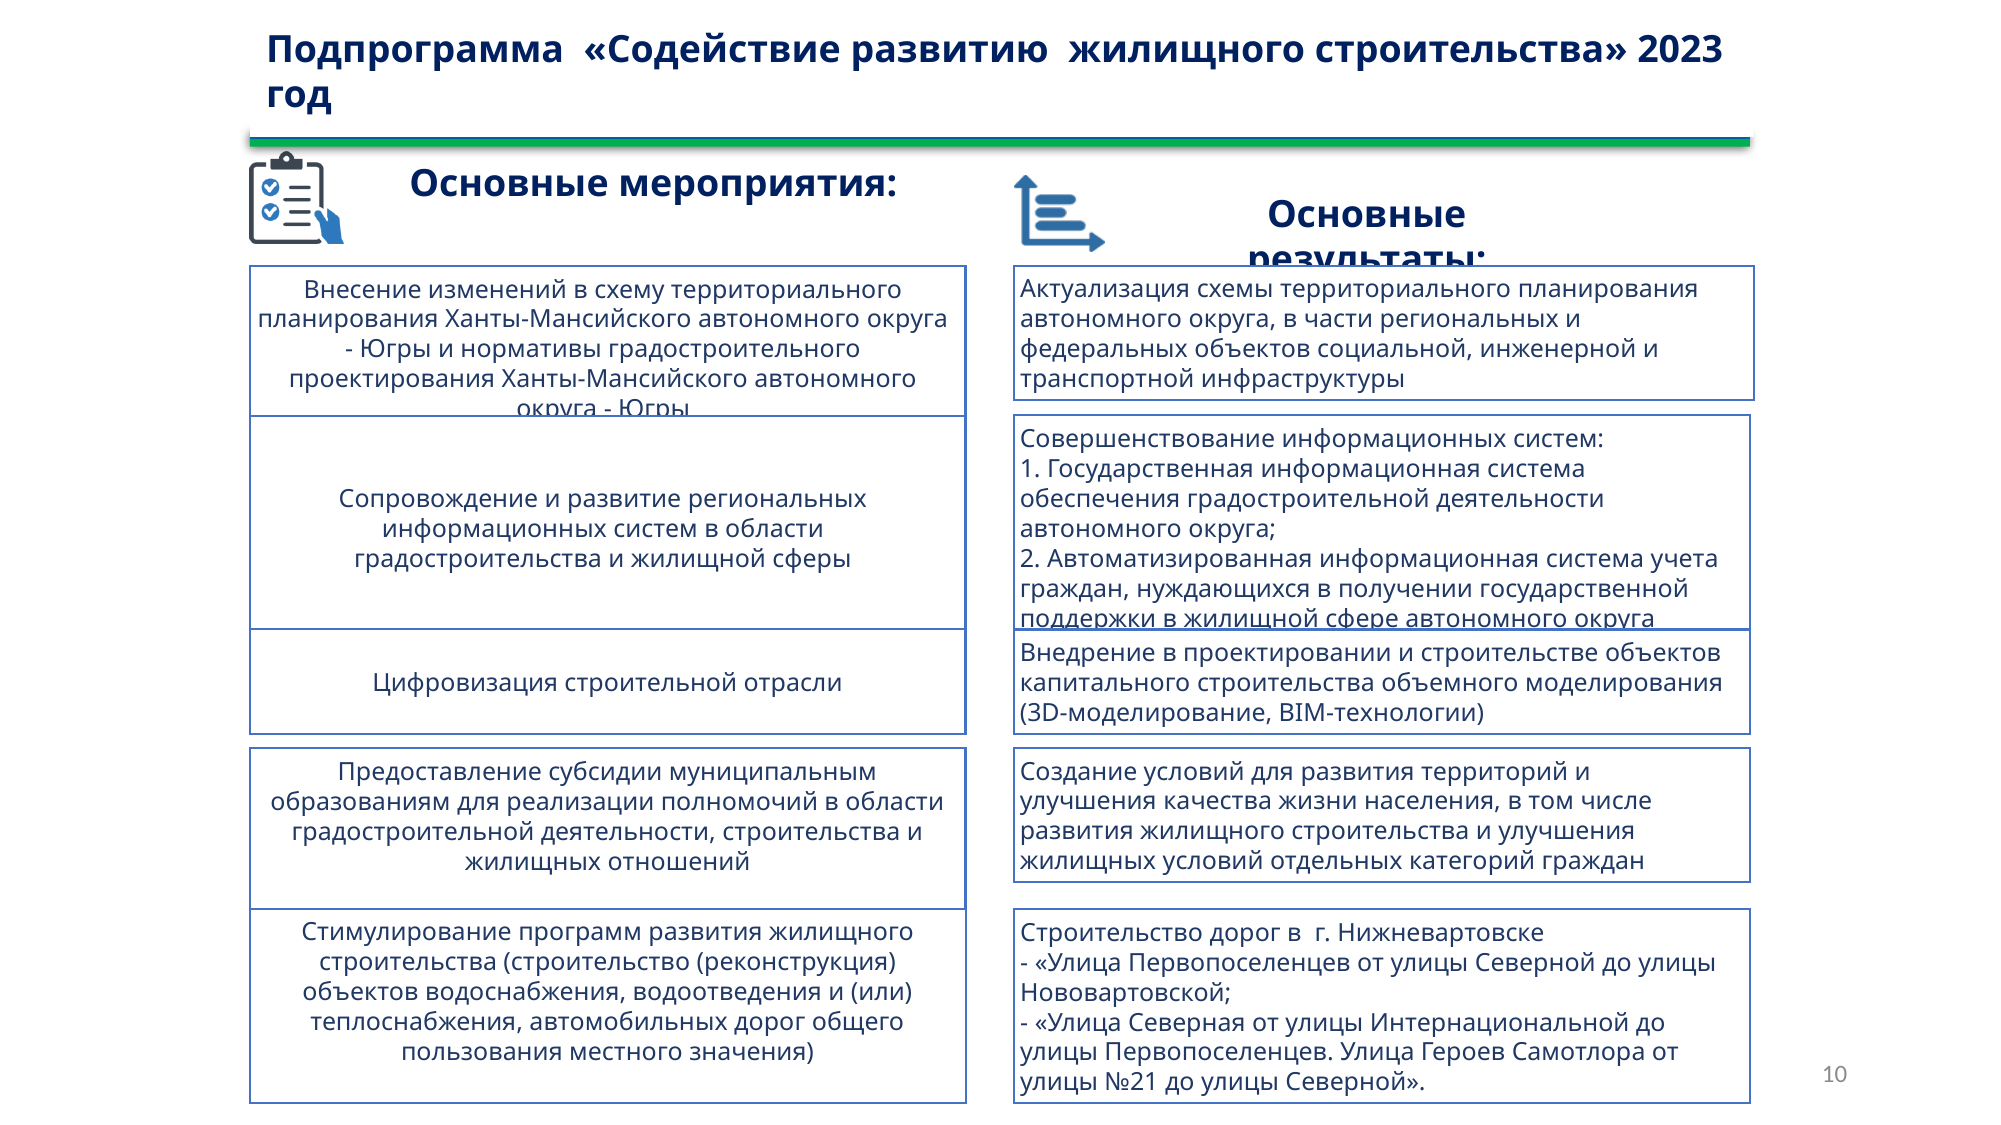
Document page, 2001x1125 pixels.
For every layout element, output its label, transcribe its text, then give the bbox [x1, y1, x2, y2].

text_box Создание условий для развития территорий и улучшения качества жизни населения, в том числе развития жилищного строительства и улучшения жилищных условий отдельных категорий граждан [1013, 747, 1751, 883]
text_box Сопровождение и развитие региональных информационных систем в области градостроительства и жилищной сферы [249, 415, 967, 628]
text_box Строительство дорог в г. Нижневартовске - «Улица Первопоселенцев от улицы Северной до улицы Нововартовской; - «Улица Северная от улицы Интернациональной до улицы Первопоселенцев. Улица Героев Самотлора от улицы №21 до улицы Северной». [1013, 908, 1751, 1104]
text_box Актуализация схемы территориального планирования автономного округа, в части региональных и федеральных объектов социальной, инженерной и транспортной инфраструктуры [1013, 265, 1755, 401]
text_box Внесение изменений в схему территориального планирования Ханты-Мансийского автономного округа - Югры и нормативы градостроительного проектирования Ханты-Мансийского автономного округа - Югры [249, 265, 967, 415]
text_box Предоставление субсидии муниципальным образованиям для реализации полномочий в области градостроительной деятельности, строительства и жилищных отношений [249, 747, 967, 908]
text_box Совершенствование информационных систем: 1. Государственная информационная система обеспечения градостроительной деятельности автономного округа; 2. Автоматизированная информационная система учета граждан, нуждающихся в получении государственной поддержки в жилищной сфере автономного округа [1013, 414, 1751, 628]
text_box Стимулирование программ развития жилищного строительства (строительство (реконструкция) объектов водоснабжения, водоотведения и (или) теплоснабжения, автомобильных дорог общего пользования местного значения) [249, 908, 967, 1104]
text_box Внедрение в проектировании и строительстве объектов капитального строительства объемного моделирования (3D-моделирование, BIM-технологии) [1013, 628, 1751, 735]
picture [249, 151, 344, 244]
picture [1013, 175, 1105, 252]
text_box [249, 130, 1750, 147]
text_box Цифровизация строительной отрасли [249, 628, 967, 735]
text_box Основные мероприятия: [344, 156, 967, 212]
text_box Основные результаты: [1150, 182, 1584, 265]
slide_number 10 [1751, 1042, 1863, 1103]
text_box Подпрограмма «Содействие развитию жилищного строительства» 2023 год [249, 3, 1754, 137]
